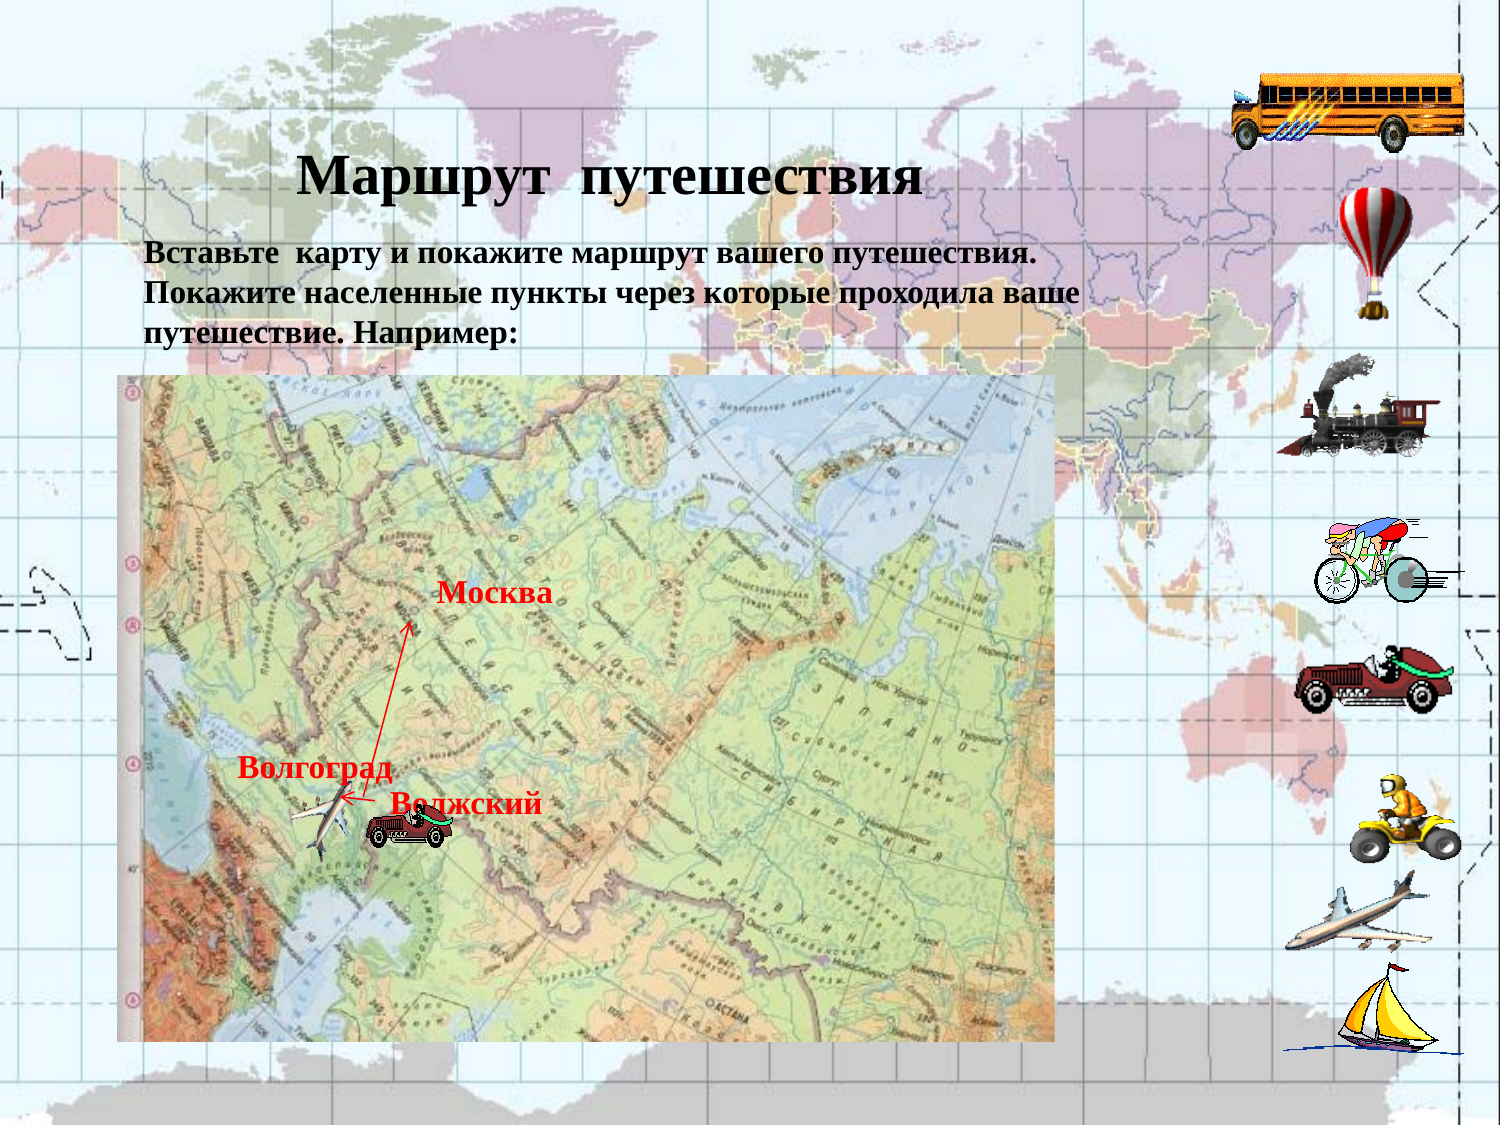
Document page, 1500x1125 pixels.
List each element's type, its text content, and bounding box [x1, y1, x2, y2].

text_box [339, 796, 376, 802]
picture [0, 0, 1500, 1125]
text_box Маршрут путешествия [281, 128, 1336, 214]
text_box Вставьте карту и покажите маршрут вашего путешествия. Покажите населенные пункты через которые проходила ваше путешествие. Например: [128, 222, 1125, 397]
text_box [298, 685, 475, 733]
